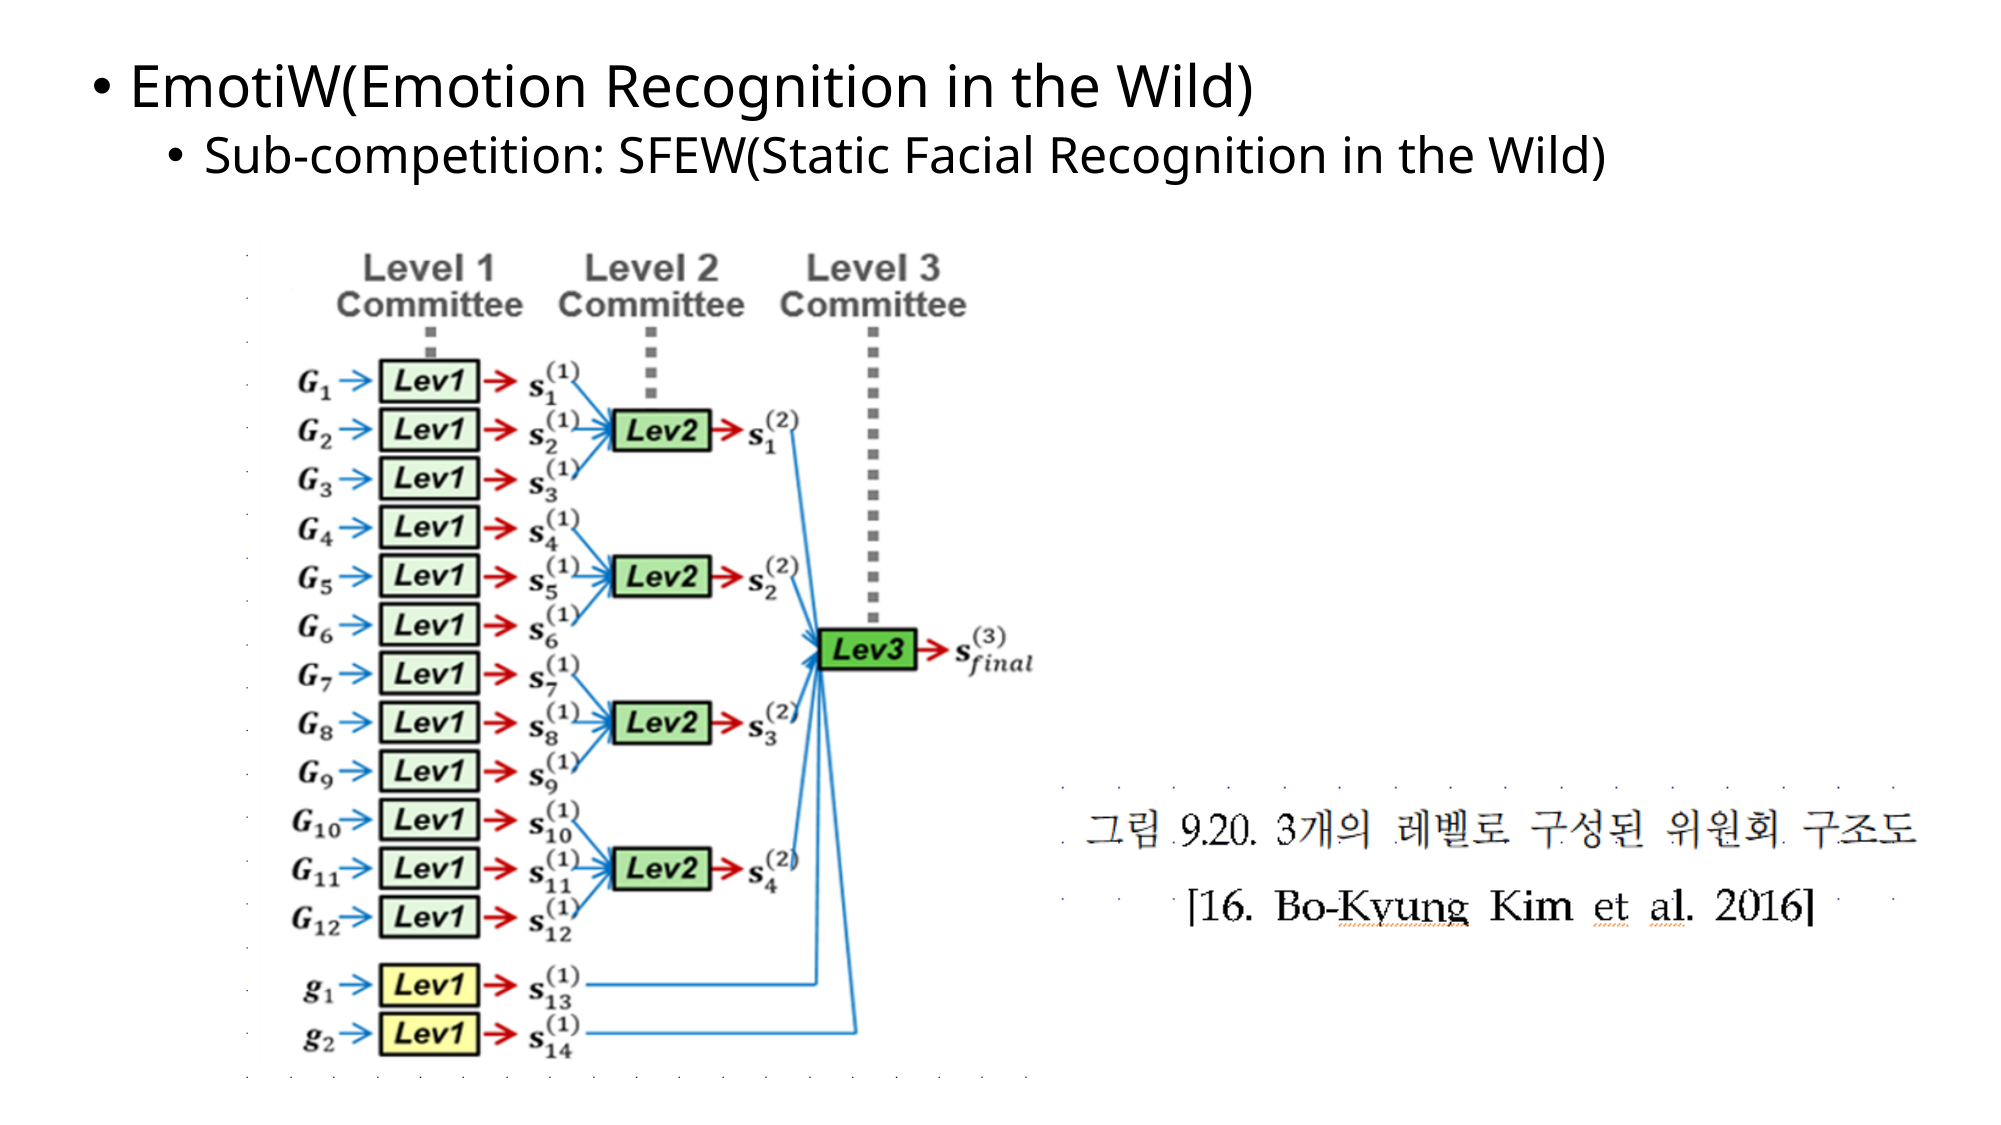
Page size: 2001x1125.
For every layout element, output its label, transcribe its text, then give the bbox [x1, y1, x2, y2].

list EmotiW(Emotion Recognition in the Wild) Sub-competition: SFEW(Static Facial Recognition in the Wild) [76, 50, 1924, 964]
picture [243, 233, 1924, 1078]
